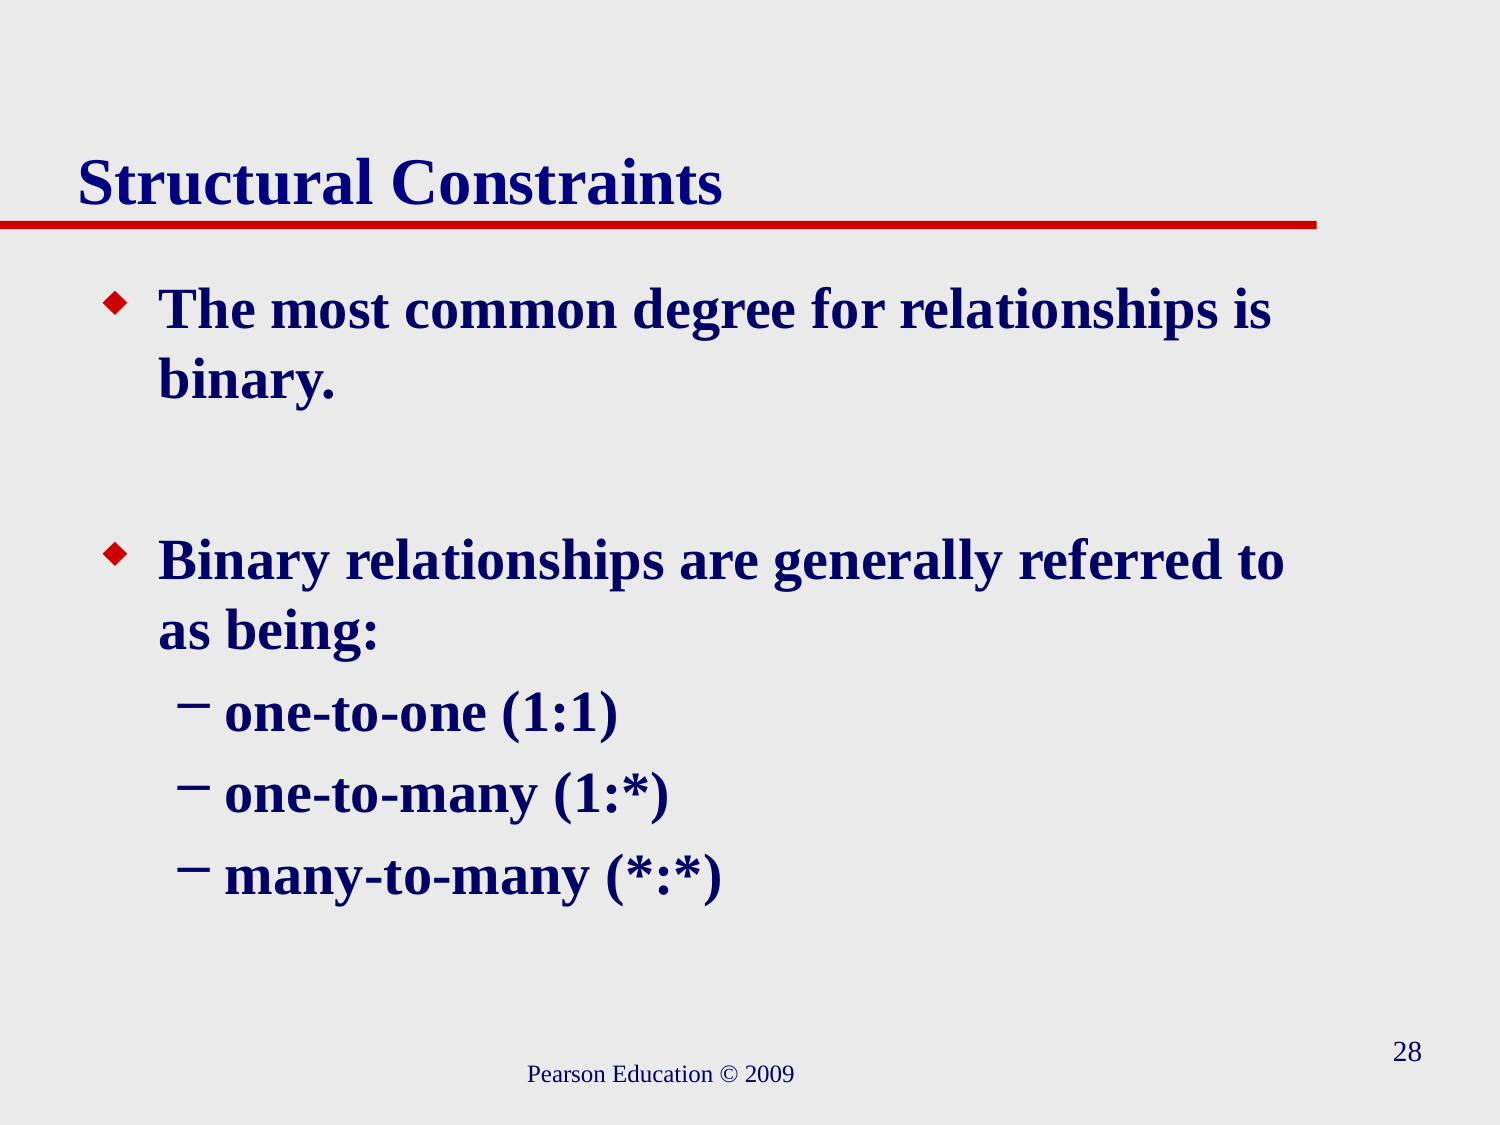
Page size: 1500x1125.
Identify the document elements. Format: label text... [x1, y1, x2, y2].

text_box Pearson Education © 2009 [512, 1050, 1038, 1095]
slide_number 28 [1125, 1012, 1438, 1088]
title Structural Constraints [62, 43, 1338, 226]
list The most common degree for relationships is binary. Binary relationships are generally referred to as being: one-to-one (1:1) one-to-many (1:*) many-to-many (*:*) [87, 262, 1356, 938]
